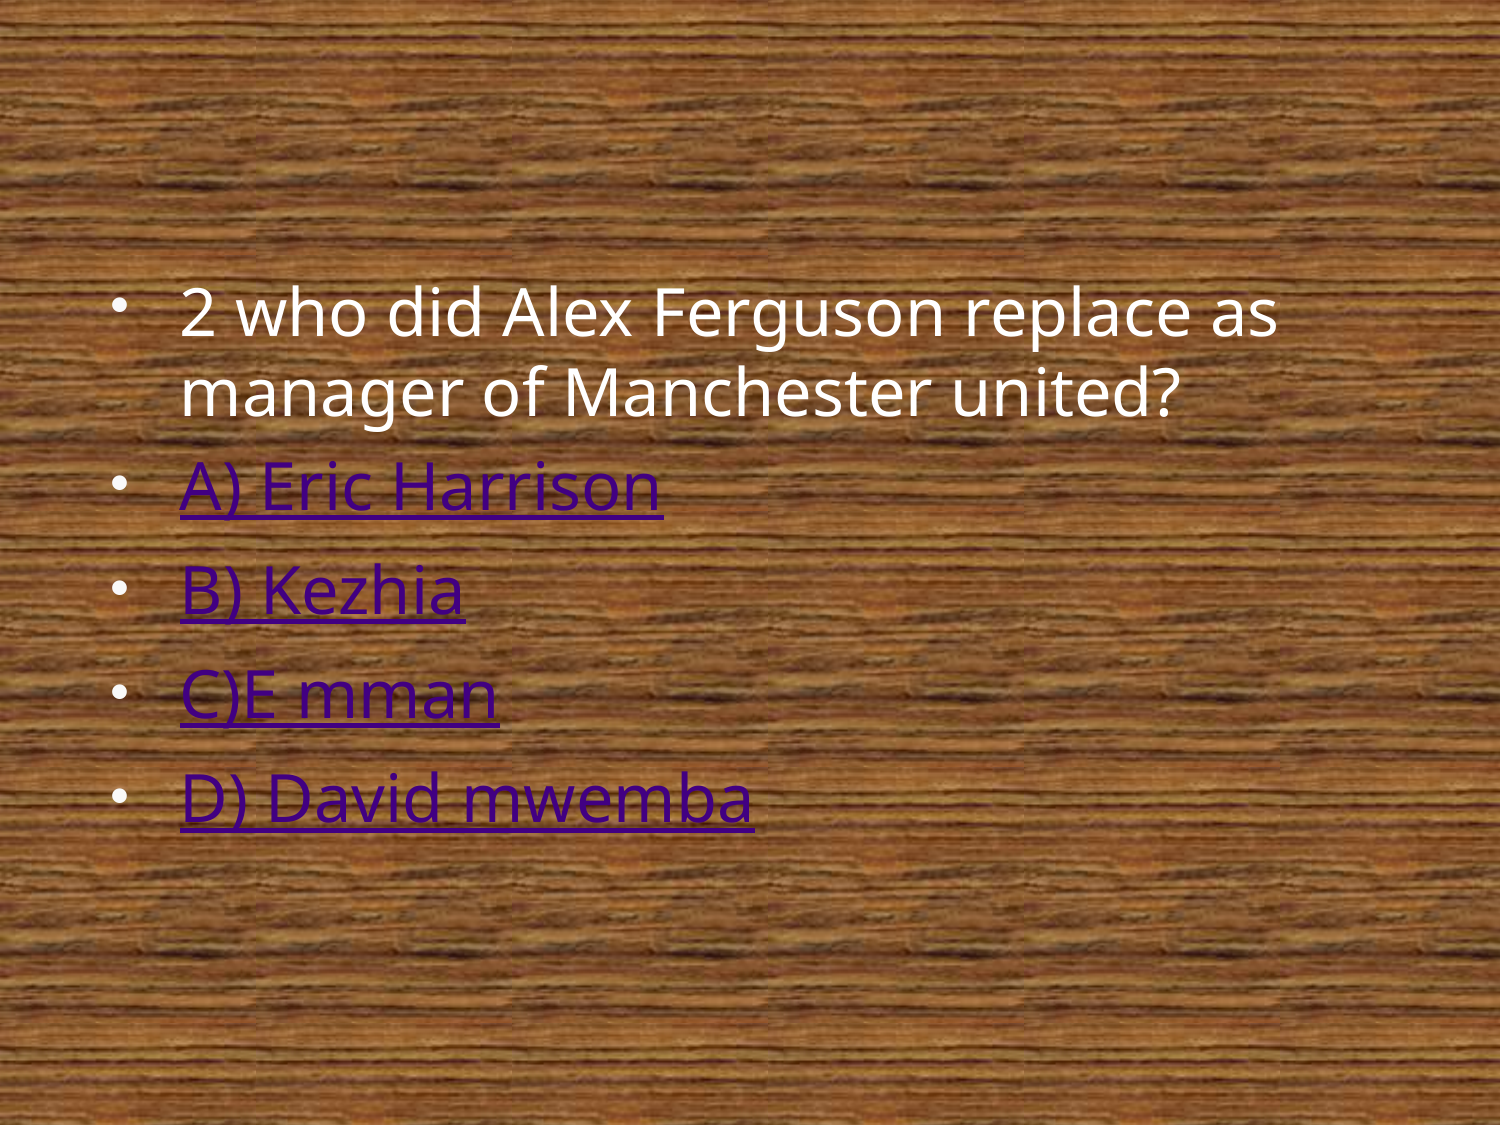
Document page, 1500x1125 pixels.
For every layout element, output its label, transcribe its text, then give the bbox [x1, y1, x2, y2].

list 2 who did Alex Ferguson replace as manager of Manchester united? A) Eric Harrison B) Kezhia C)E mman D) David mwemba [75, 262, 1425, 1035]
picture [0, 0, 1500, 1125]
